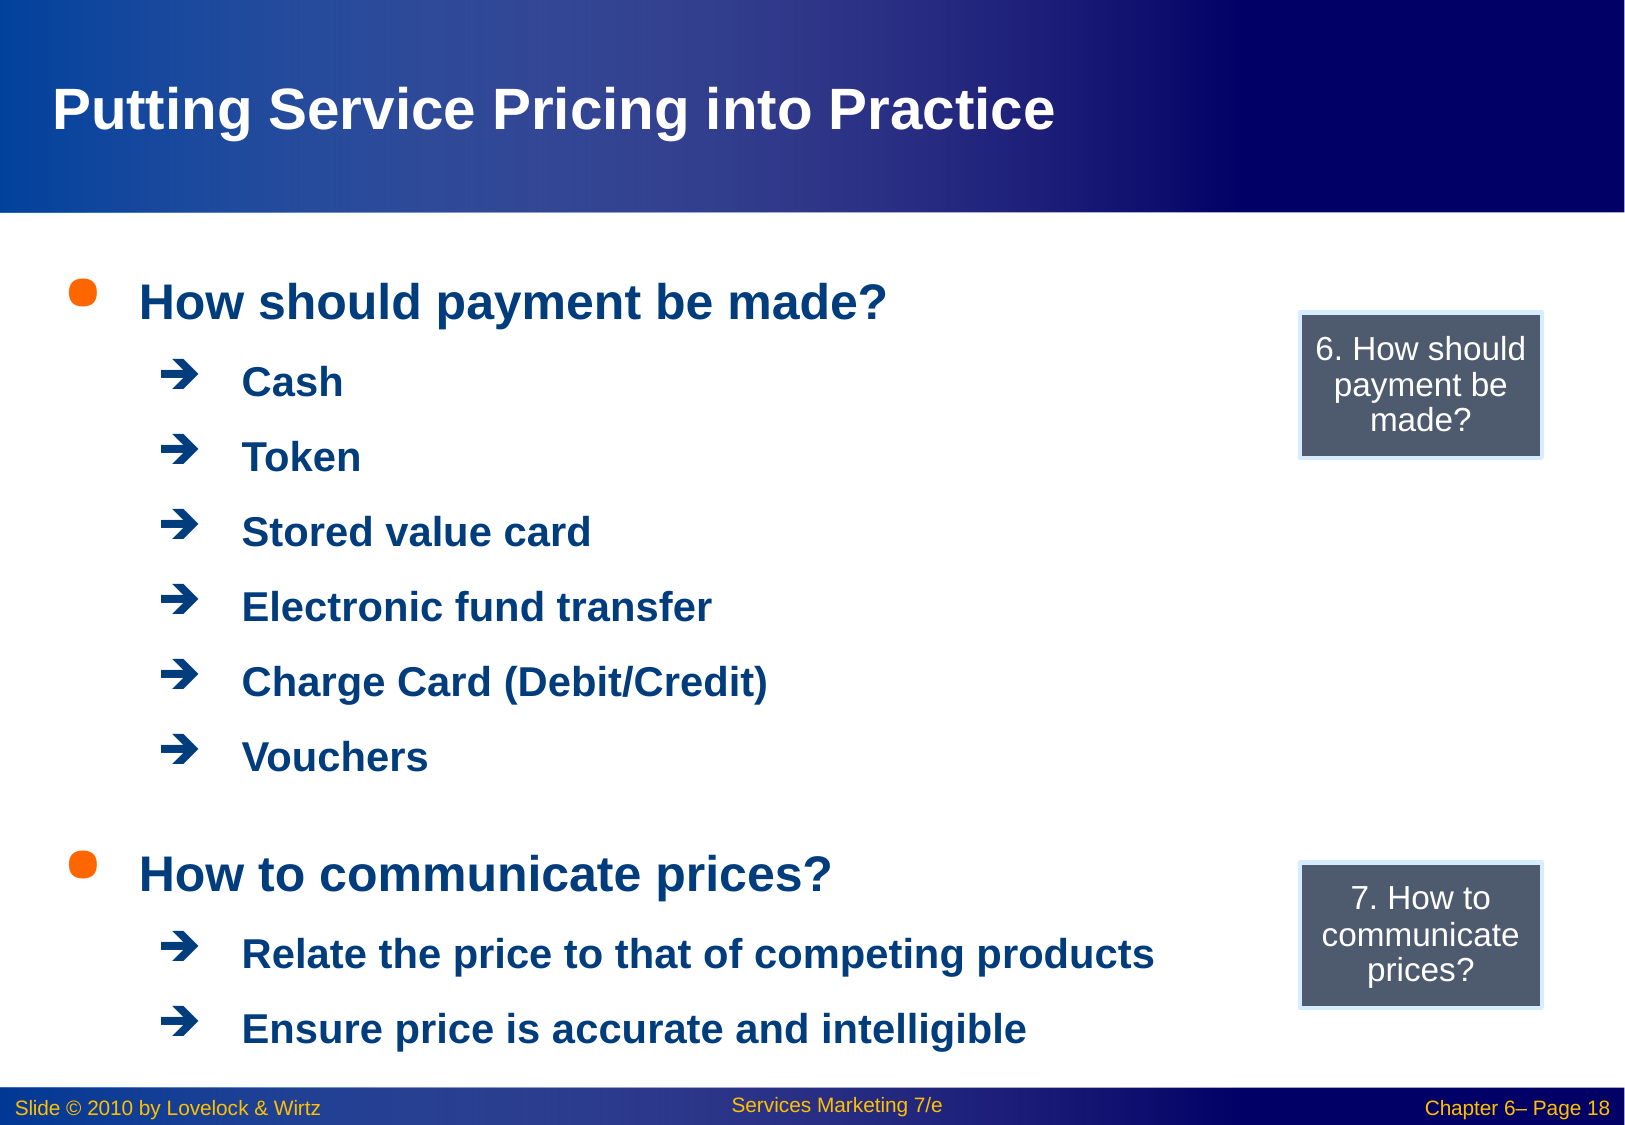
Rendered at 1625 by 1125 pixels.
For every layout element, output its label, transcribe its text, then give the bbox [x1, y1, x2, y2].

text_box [1299, 312, 1543, 459]
title Putting Service Pricing into Practice [36, 37, 1088, 176]
list How should payment be made? Cash Token Stored value card Electronic fund transfer Charge Card (Debit/Credit) Vouchers How to communicate prices? Relate the price to that of competing products Ensure price is accurate and intelligible [49, 261, 1588, 1051]
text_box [1299, 862, 1543, 1009]
